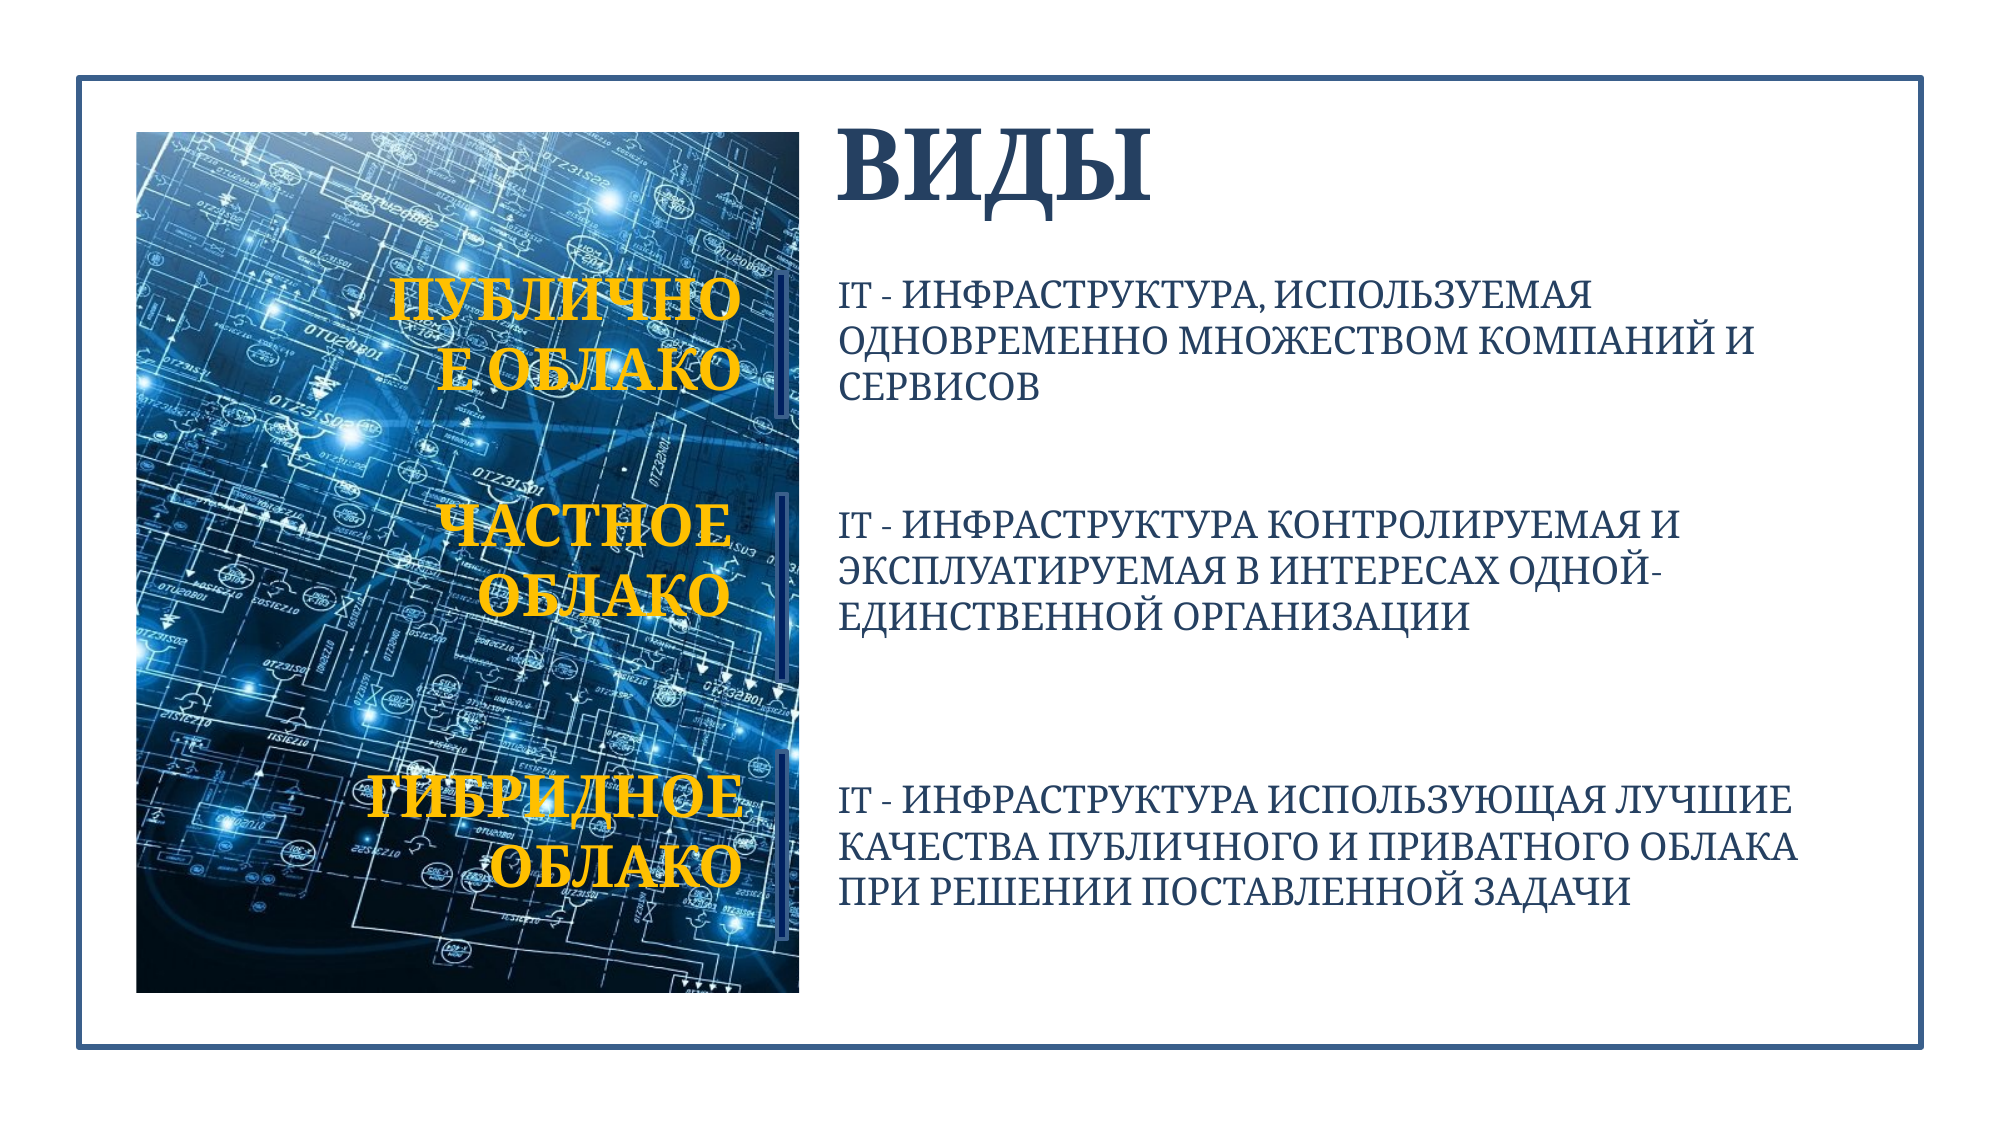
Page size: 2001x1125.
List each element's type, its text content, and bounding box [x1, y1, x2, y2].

picture [136, 131, 800, 994]
text_box [77, 76, 1923, 1049]
title ВИДЫ [319, 66, 1670, 76]
